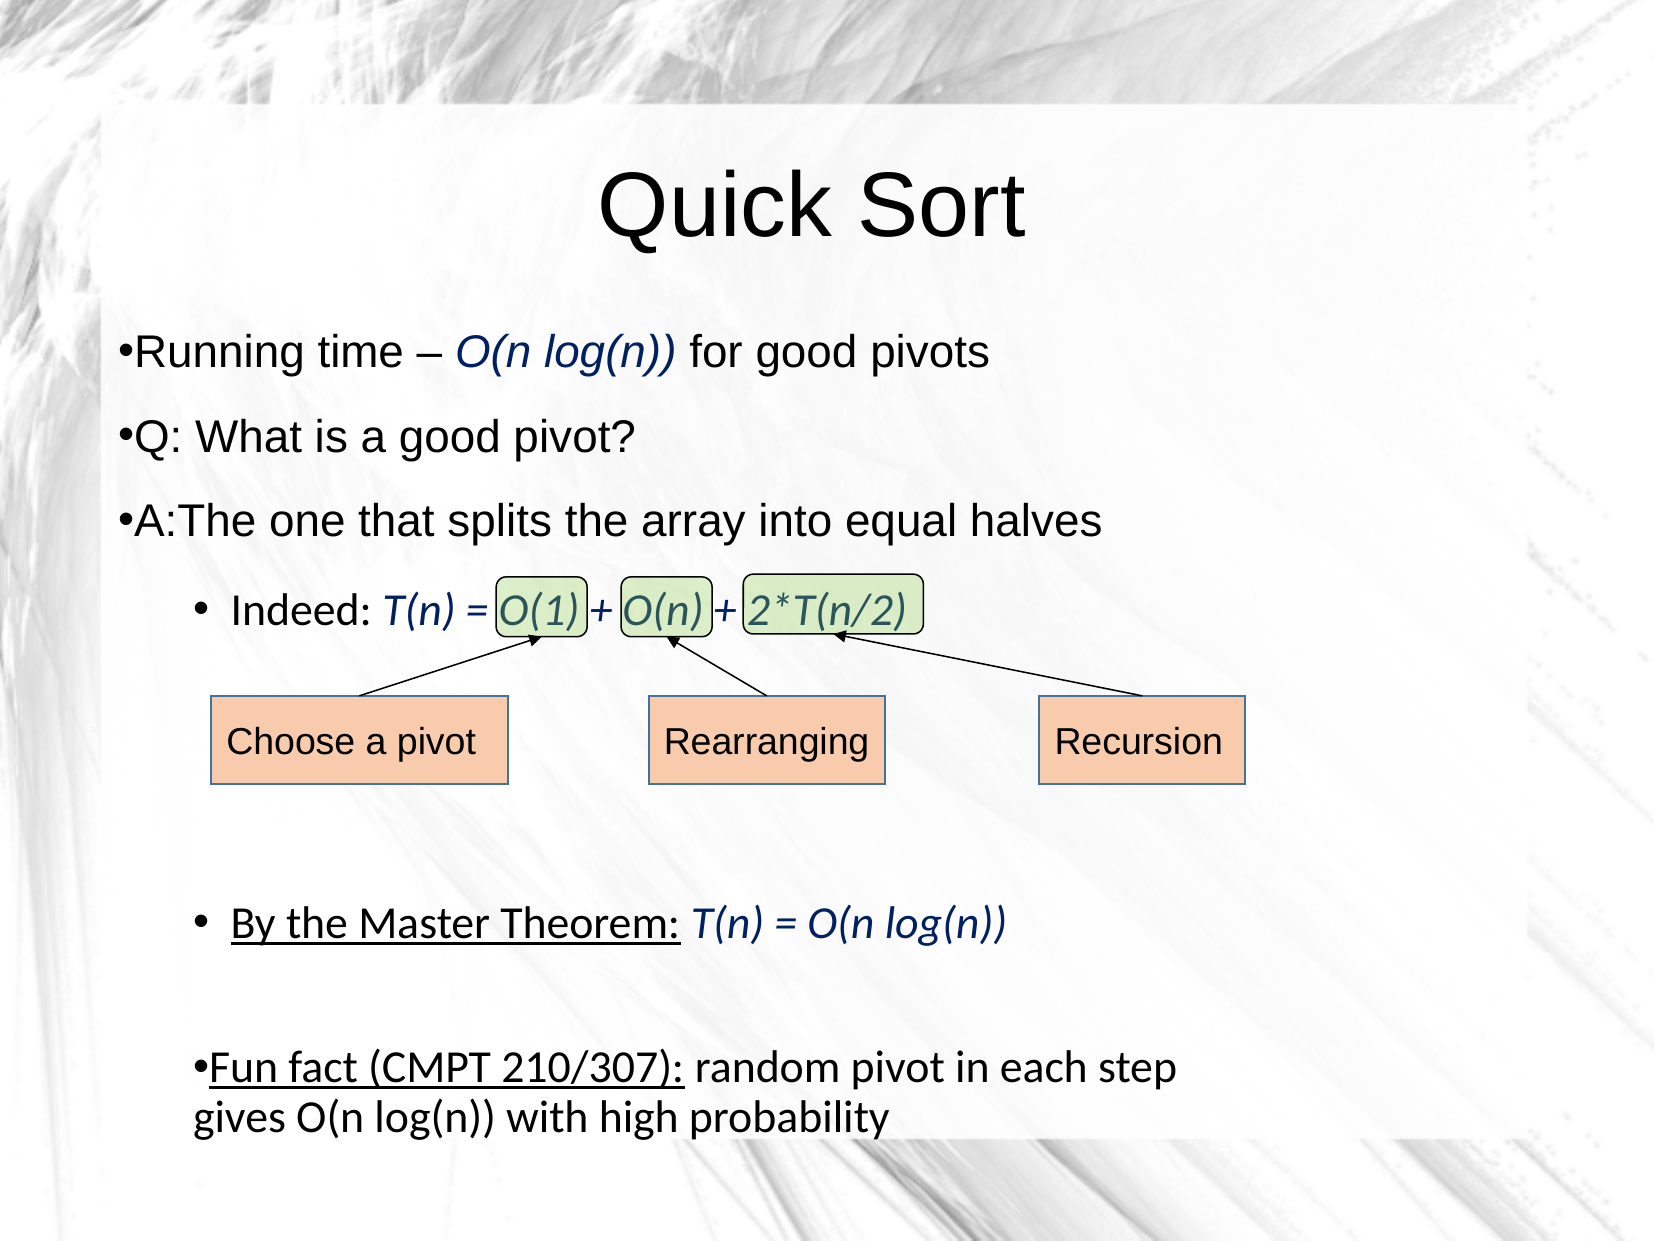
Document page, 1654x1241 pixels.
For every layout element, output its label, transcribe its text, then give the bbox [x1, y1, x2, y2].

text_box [359, 636, 542, 696]
text_box Rearranging [648, 695, 885, 784]
text_box [621, 576, 713, 637]
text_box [833, 633, 1143, 696]
text_box [743, 574, 924, 634]
list Running time – O(n log(n)) for good pivots Q: What is a good pivot? A:The one that splits the array into equal halves Indeed: T(n) = O(1) + O(n) + 2*T(n/2) By the Master Theorem: T(n) = O(n log(n)) Fun fact (CMPT 210/307): random pivot in each step gives O(n log(n)) with high probability [118, 319, 1571, 1109]
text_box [666, 636, 767, 696]
text_box [496, 576, 588, 637]
picture [0, 0, 1654, 1241]
text_box Choose a pivot [211, 695, 508, 784]
text_box Recursion [1039, 695, 1246, 784]
title Quick Sort [118, 112, 1506, 281]
